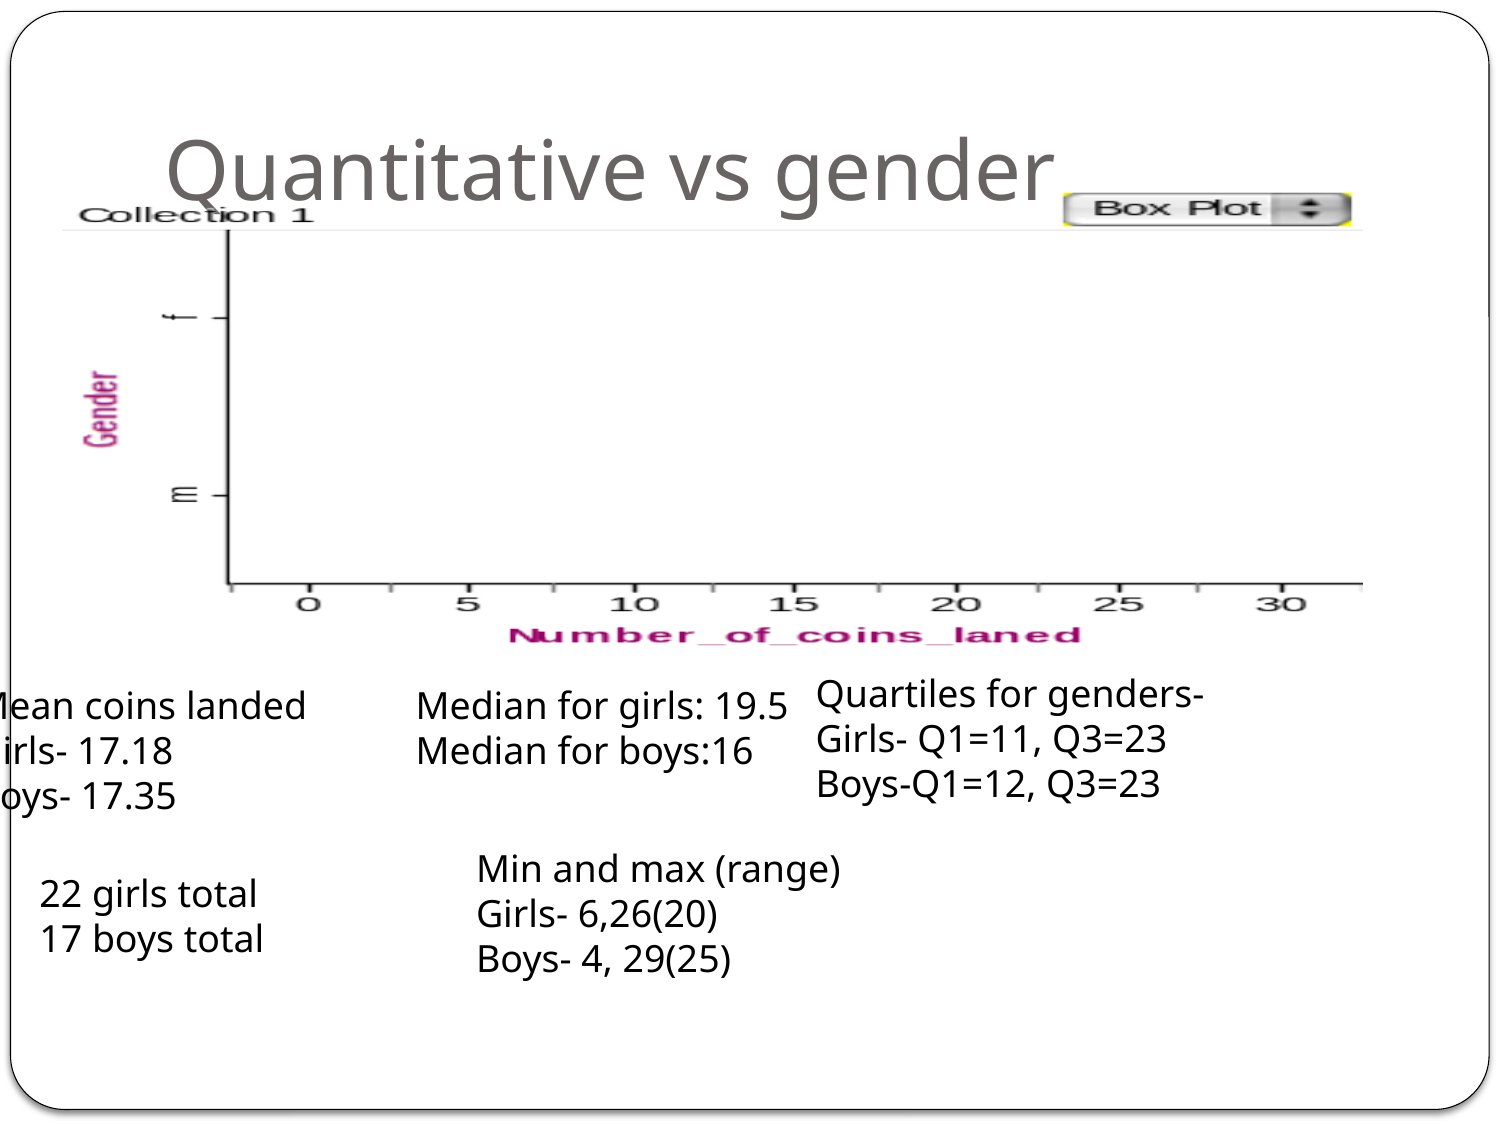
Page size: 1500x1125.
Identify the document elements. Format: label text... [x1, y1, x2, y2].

title Quantitative vs gender [150, 45, 1425, 233]
text_box Quartiles for genders- Girls- Q1=11, Q3=23 Boys-Q1=12, Q3=23 [800, 662, 1220, 813]
text_box Mean coins landed Girls- 17.18 Boys- 17.35 [0, 674, 323, 825]
text_box Median for girls: 19.5 Median for boys:16 [400, 674, 800, 780]
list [62, 187, 1363, 651]
text_box 22 girls total 17 boys total [24, 862, 280, 968]
text_box Min and max (range) Girls- 6,26(20) Boys- 4, 29(25) [461, 837, 856, 988]
